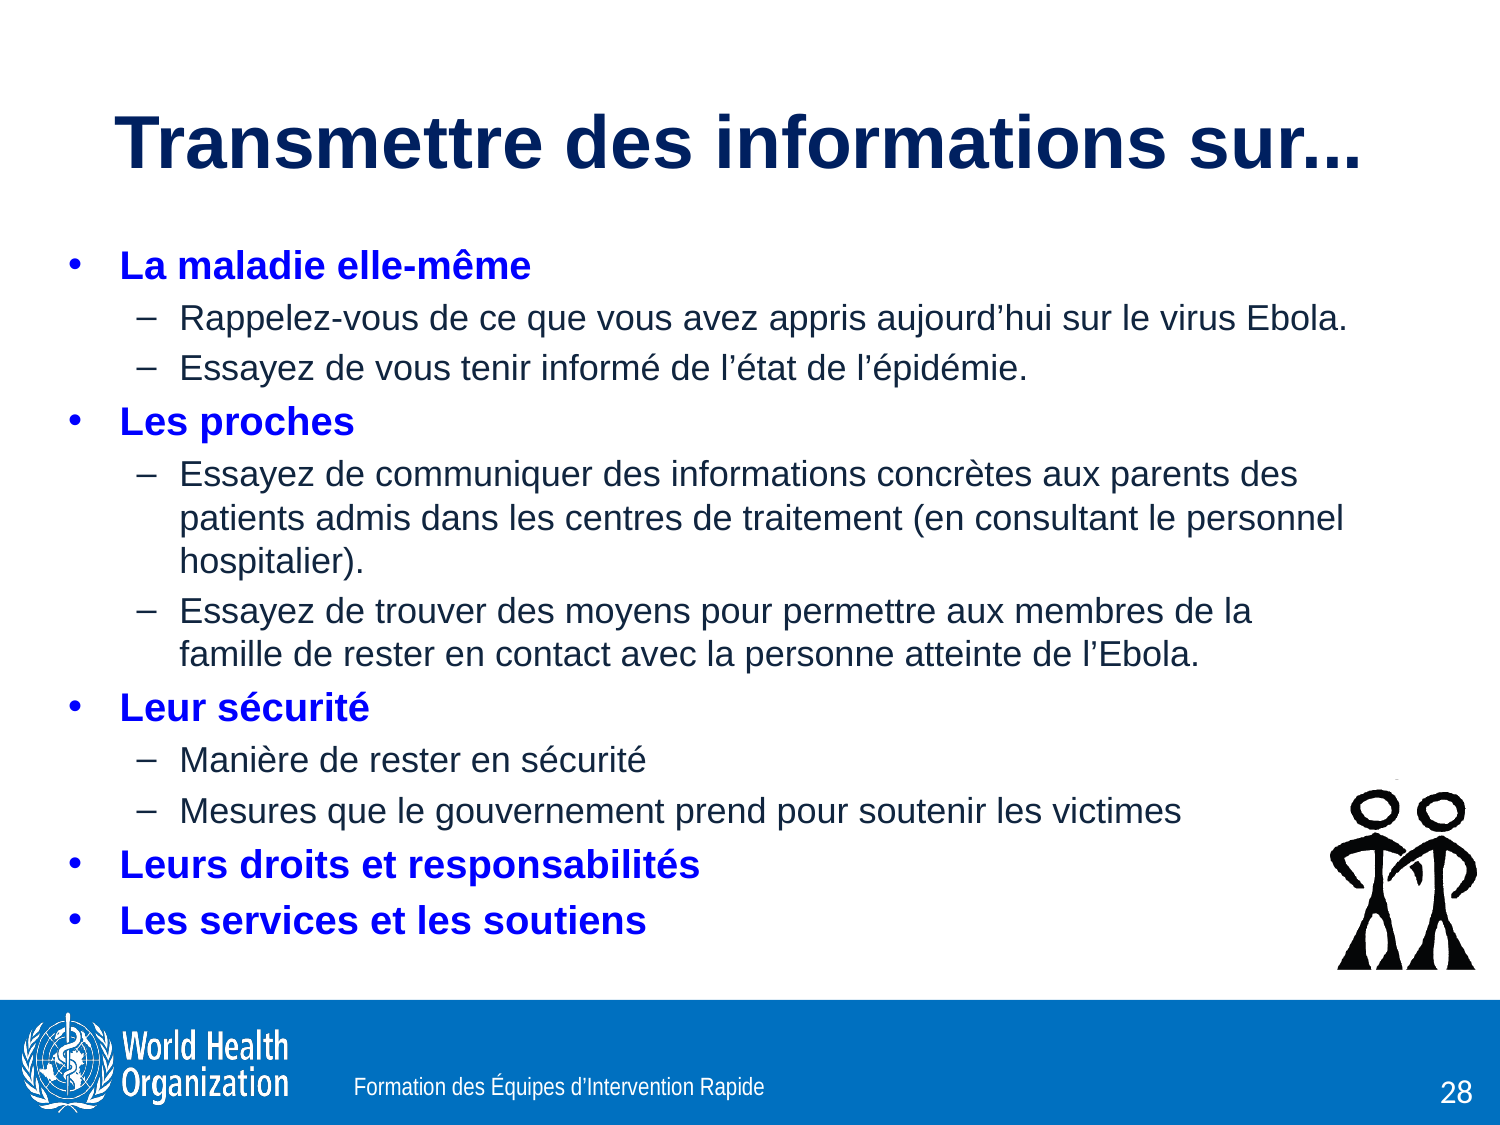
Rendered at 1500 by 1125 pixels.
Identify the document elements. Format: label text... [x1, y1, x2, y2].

picture [21, 1012, 288, 1113]
list La maladie elle-même Rappelez-vous de ce que vous avez appris aujourd’hui sur le virus Ebola. Essayez de vous tenir informé de l’état de l’épidémie. Les proches Essayez de communiquer des informations concrètes aux parents des patients admis dans les centres de traitement (en consultant le personnel hospitalier). Essayez de trouver des moyens pour permettre aux membres de la famille de rester en contact avec la personne atteinte de l’Ebola. Leur sécurité Manière de rester en sécurité Mesures que le gouvernement prend pour soutenir les victimes Leurs droits et responsabilités Les services et les soutiens [53, 231, 1365, 975]
picture [1311, 765, 1495, 988]
title Transmettre des informations sur... [75, 45, 1425, 233]
